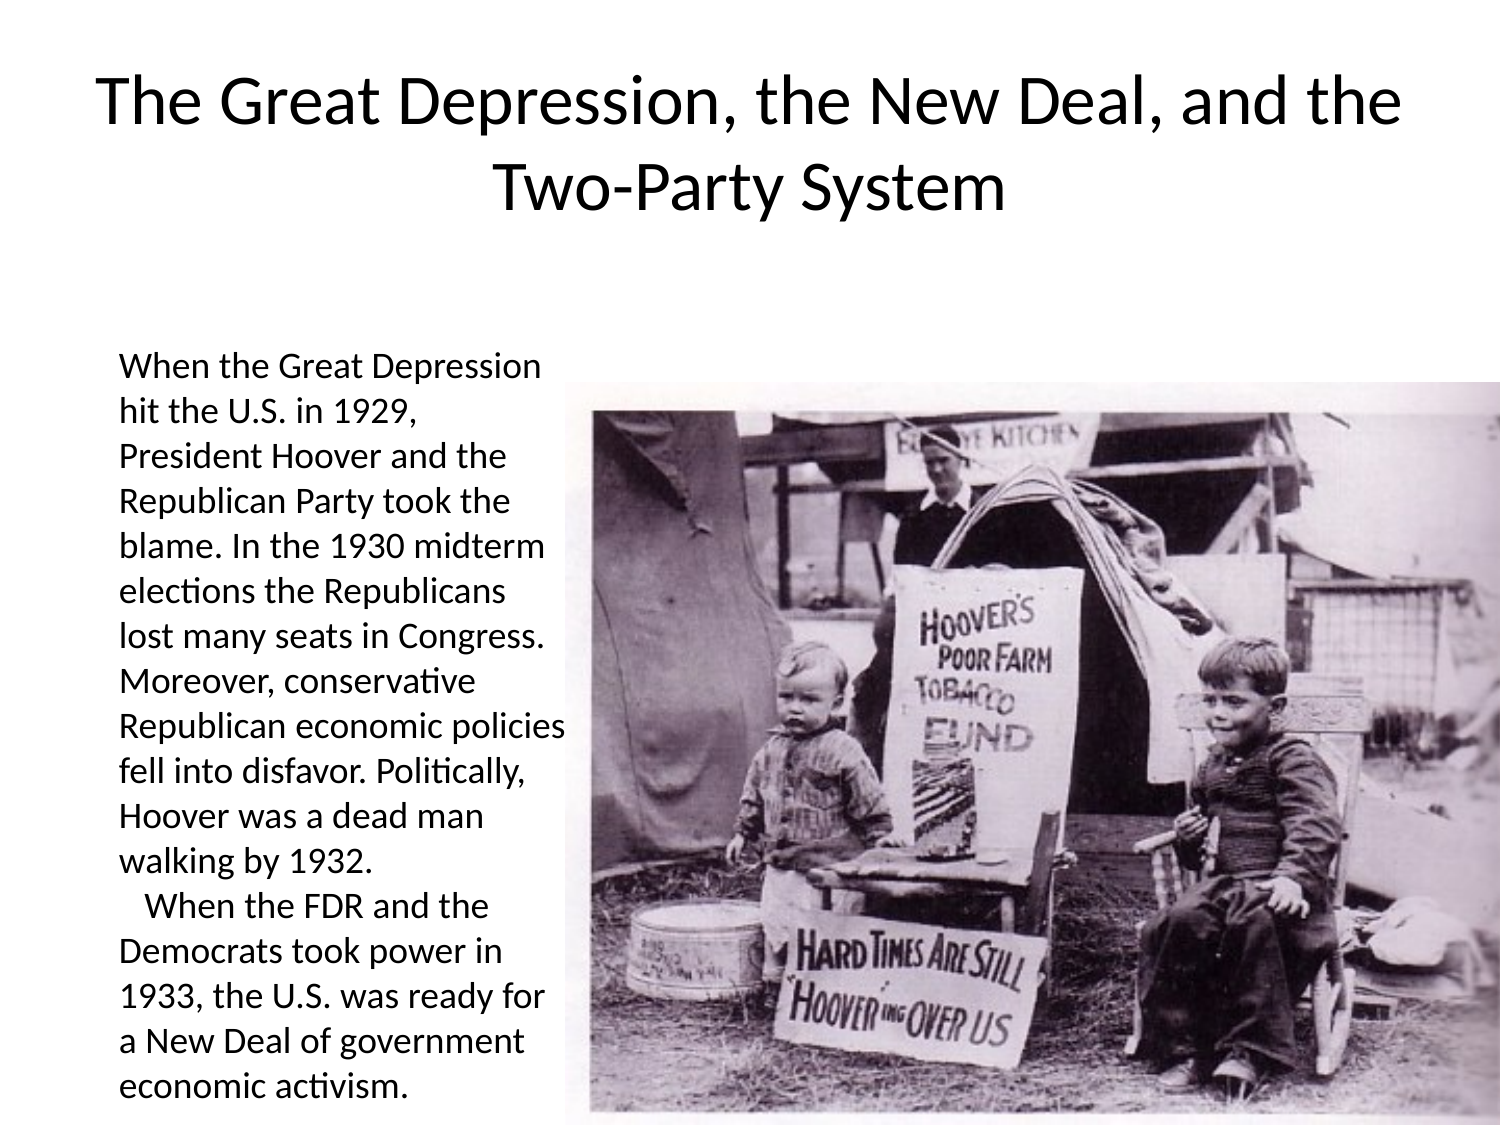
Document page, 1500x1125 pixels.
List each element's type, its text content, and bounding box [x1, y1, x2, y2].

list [358, 382, 1500, 1125]
text_box When the Great Depression hit the U.S. in 1929, President Hoover and the Republican Party took the blame. In the 1930 midterm elections the Republicans lost many seats in Congress. Moreover, conservative Republican economic policies fell into disfavor. Politically, Hoover was a dead man walking by 1932. When the FDR and the Democrats took power in 1933, the U.S. was ready for a New Deal of government economic activism. [104, 333, 581, 1113]
title The Great Depression, the New Deal, and the Two-Party System [75, 45, 1425, 233]
